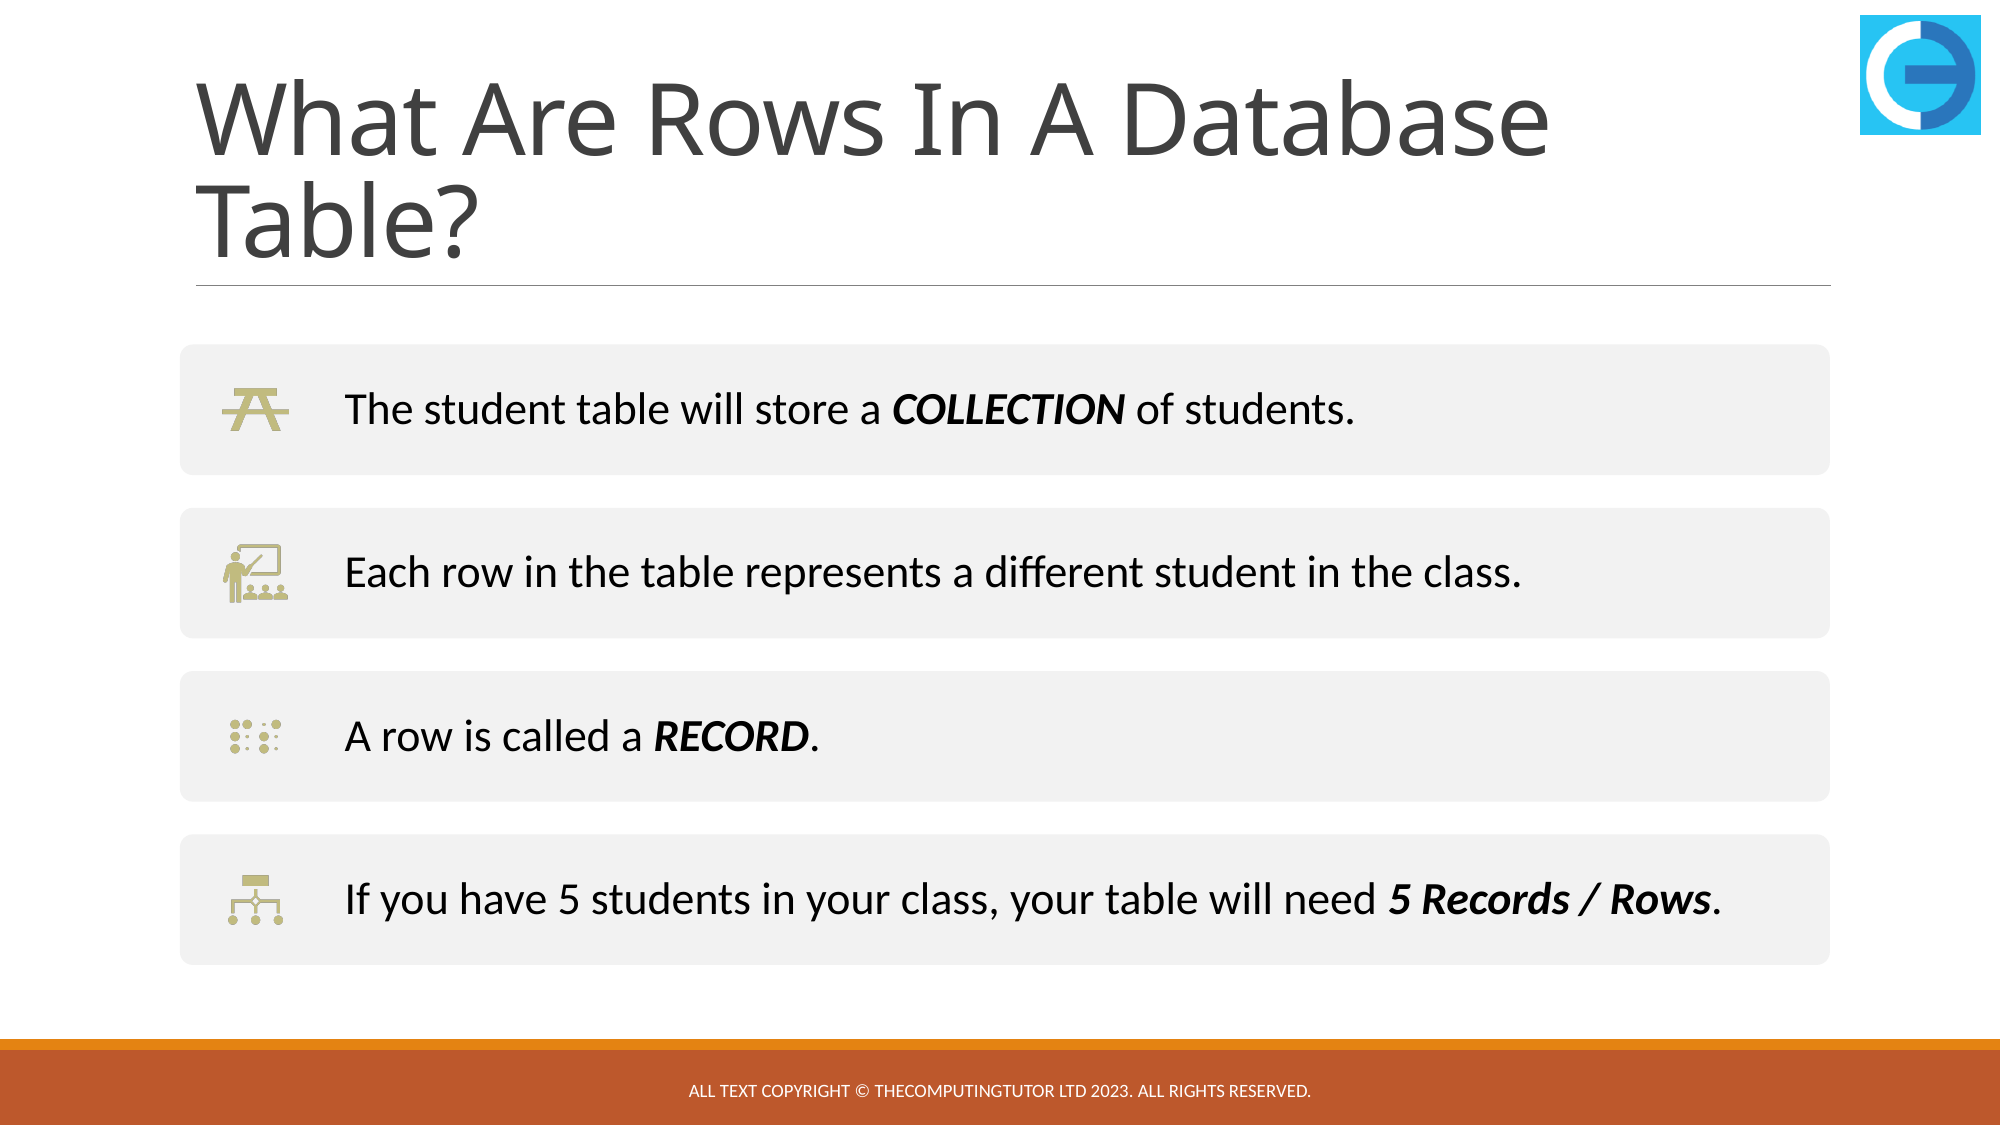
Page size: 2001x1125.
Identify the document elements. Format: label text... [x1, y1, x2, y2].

footer All text copyright © TheComputingTutor Ltd 2023. All rights Reserved. [604, 1059, 1396, 1120]
title What Are Rows In A Database Table? [180, 47, 1830, 285]
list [179, 343, 1831, 966]
picture [1860, 15, 1981, 135]
